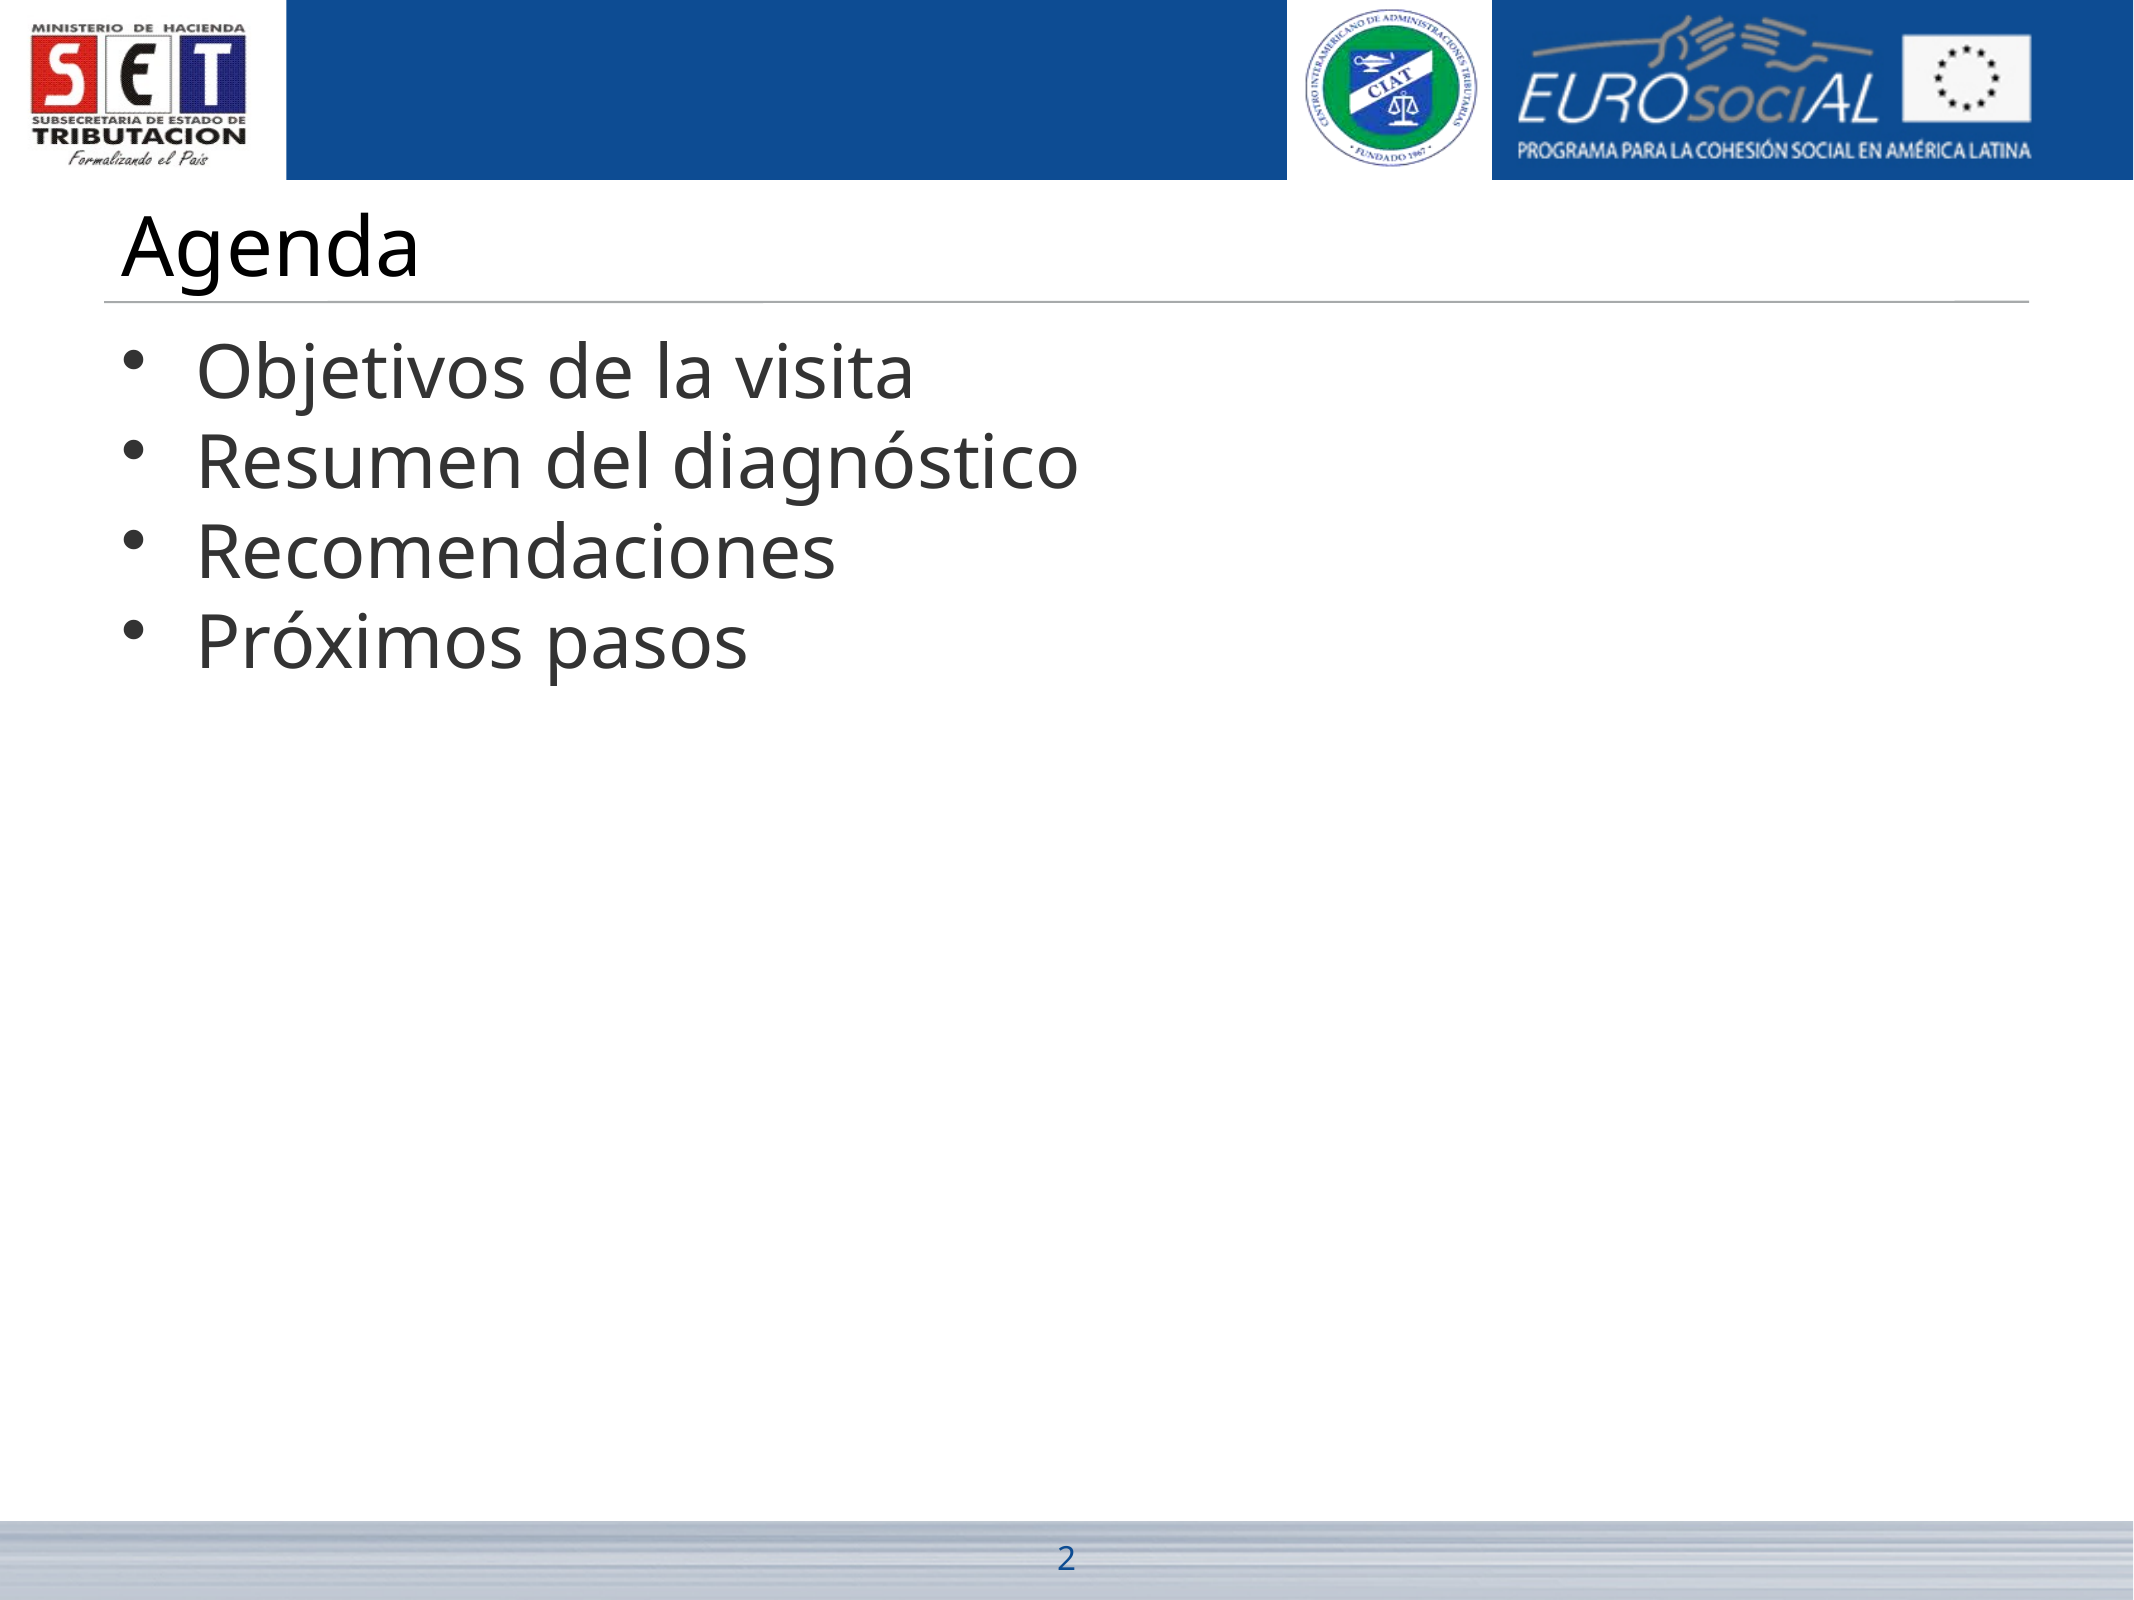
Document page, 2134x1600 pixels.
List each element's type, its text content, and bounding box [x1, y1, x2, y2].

picture [1492, 0, 2134, 180]
slide_number 2 [1040, 1529, 1093, 1587]
list Objetivos de la visita Resumen del diagnóstico Recomendaciones Próximos pasos [106, 315, 2027, 1486]
title Agenda [106, 185, 2027, 295]
picture [0, 1521, 2134, 1600]
picture [0, 0, 1287, 180]
